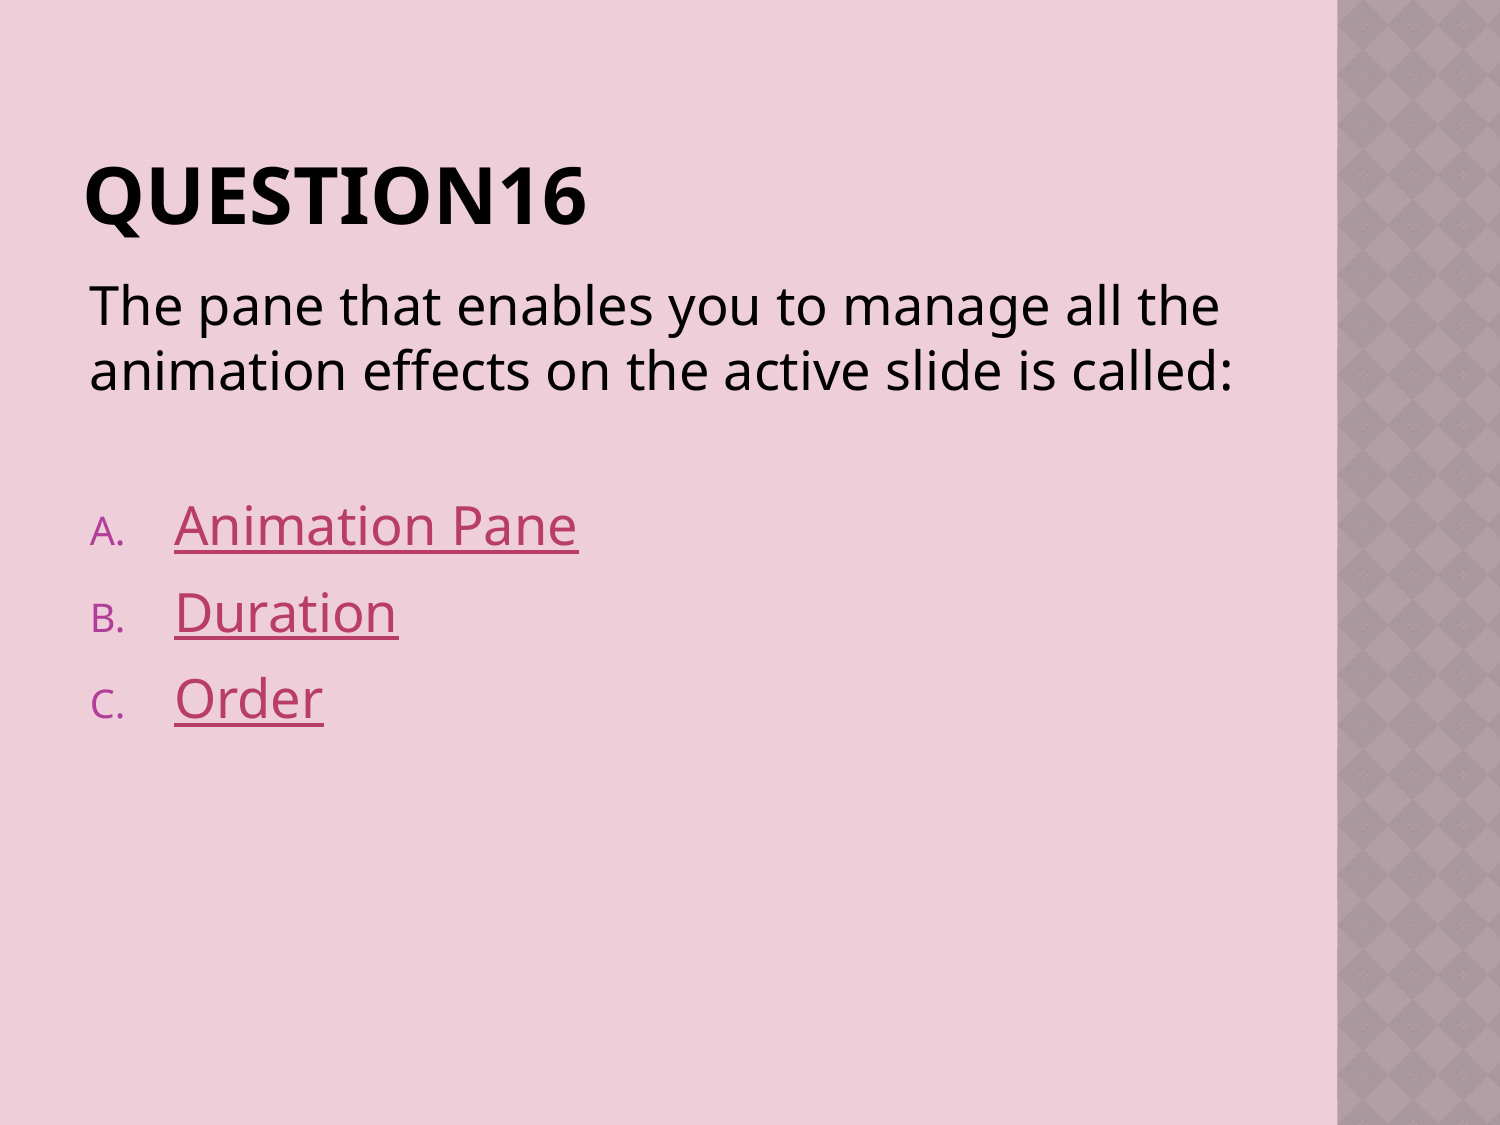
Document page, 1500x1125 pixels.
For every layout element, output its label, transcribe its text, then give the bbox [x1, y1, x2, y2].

list The pane that enables you to manage all the animation effects on the active slide is called: Animation Pane Duration Order [75, 264, 1263, 1059]
title Question16 [75, 52, 1263, 240]
